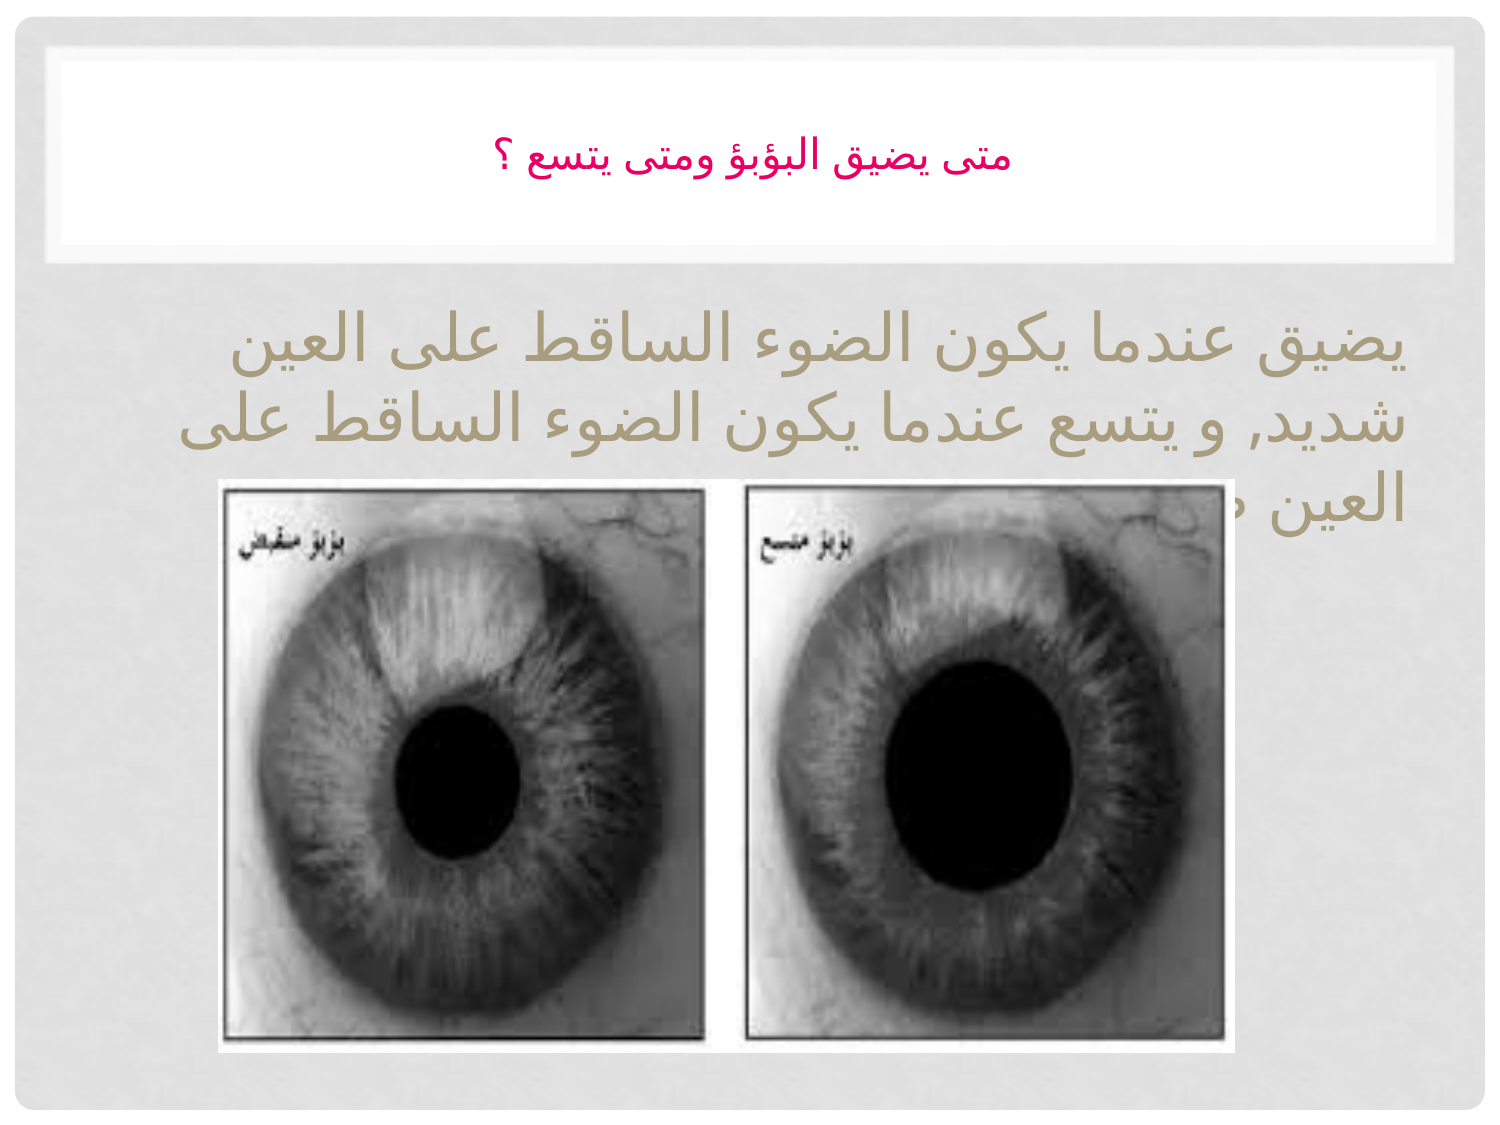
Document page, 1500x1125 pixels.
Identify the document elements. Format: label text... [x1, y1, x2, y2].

title متى يضيق البؤبؤ ومتى يتسع ؟ [69, 66, 1425, 238]
picture [217, 479, 1235, 1054]
list يضيق عندما يكون الضوء الساقط على العين شديد, و يتسع عندما يكون الضوء الساقط على العين ضعيف. [75, 287, 1425, 1005]
